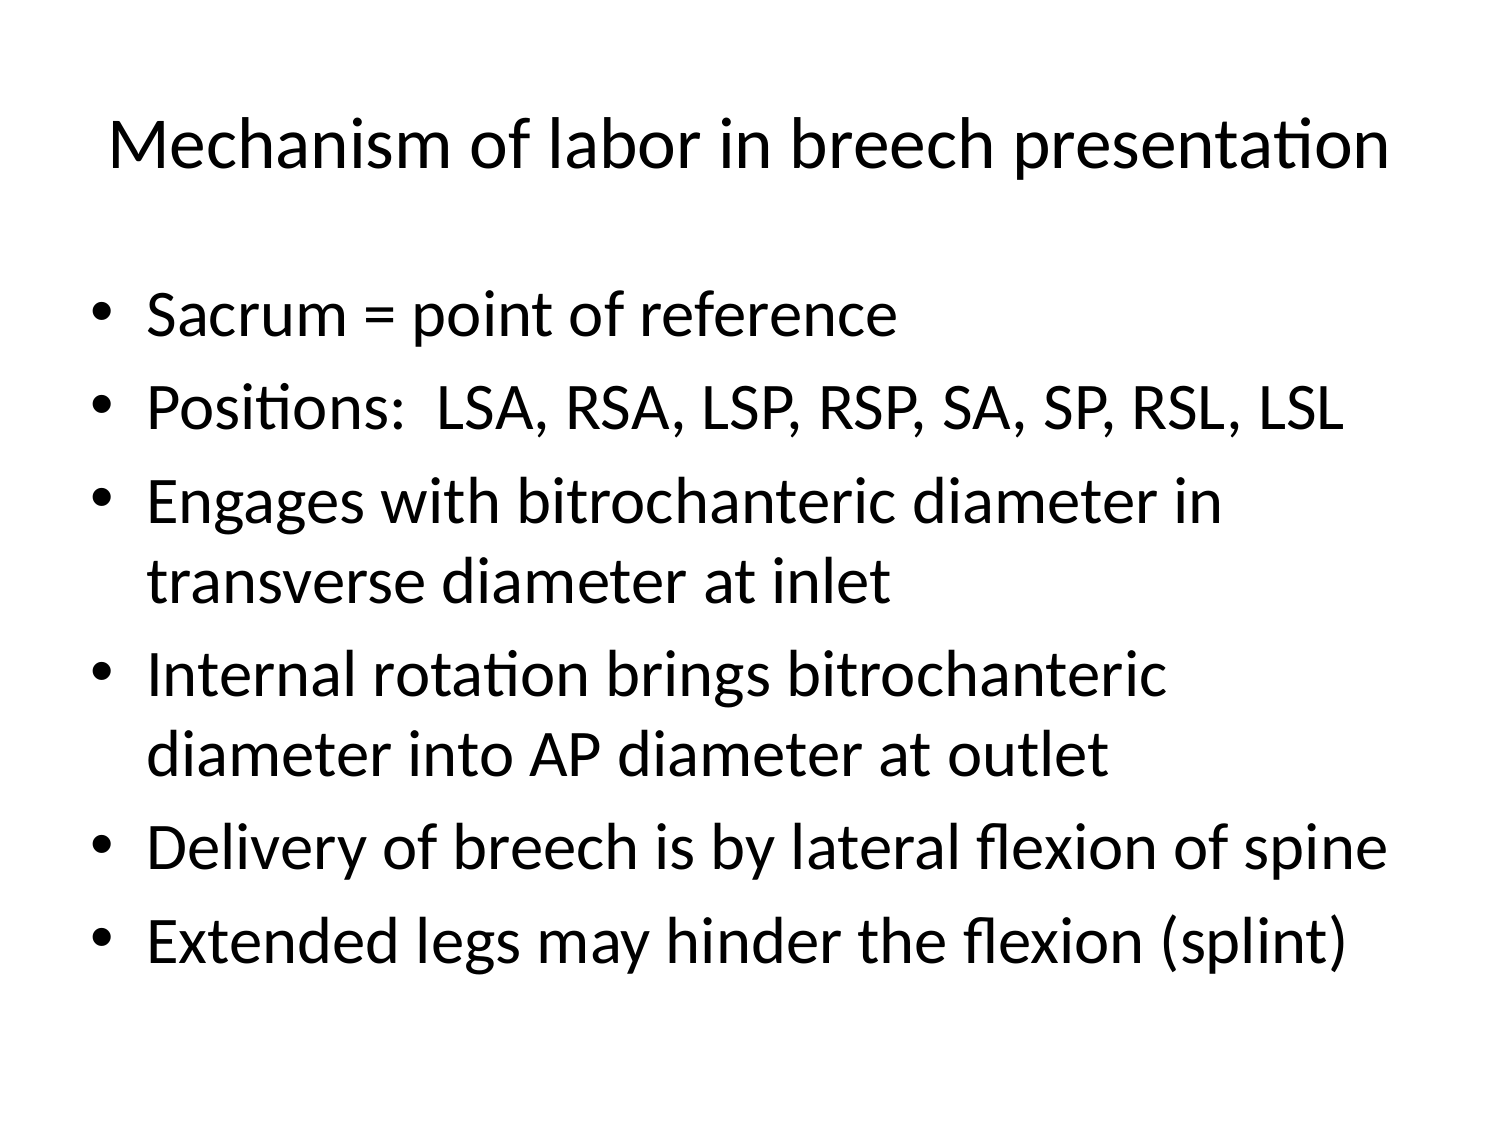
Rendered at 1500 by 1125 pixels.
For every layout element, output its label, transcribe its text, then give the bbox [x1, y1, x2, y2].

list Sacrum = point of reference Positions: LSA, RSA, LSP, RSP, SA, SP, RSL, LSL Engages with bitrochanteric diameter in transverse diameter at inlet Internal rotation brings bitrochanteric diameter into AP diameter at outlet Delivery of breech is by lateral flexion of spine Extended legs may hinder the flexion (splint) [75, 262, 1425, 1005]
title Mechanism of labor in breech presentation [75, 45, 1425, 233]
